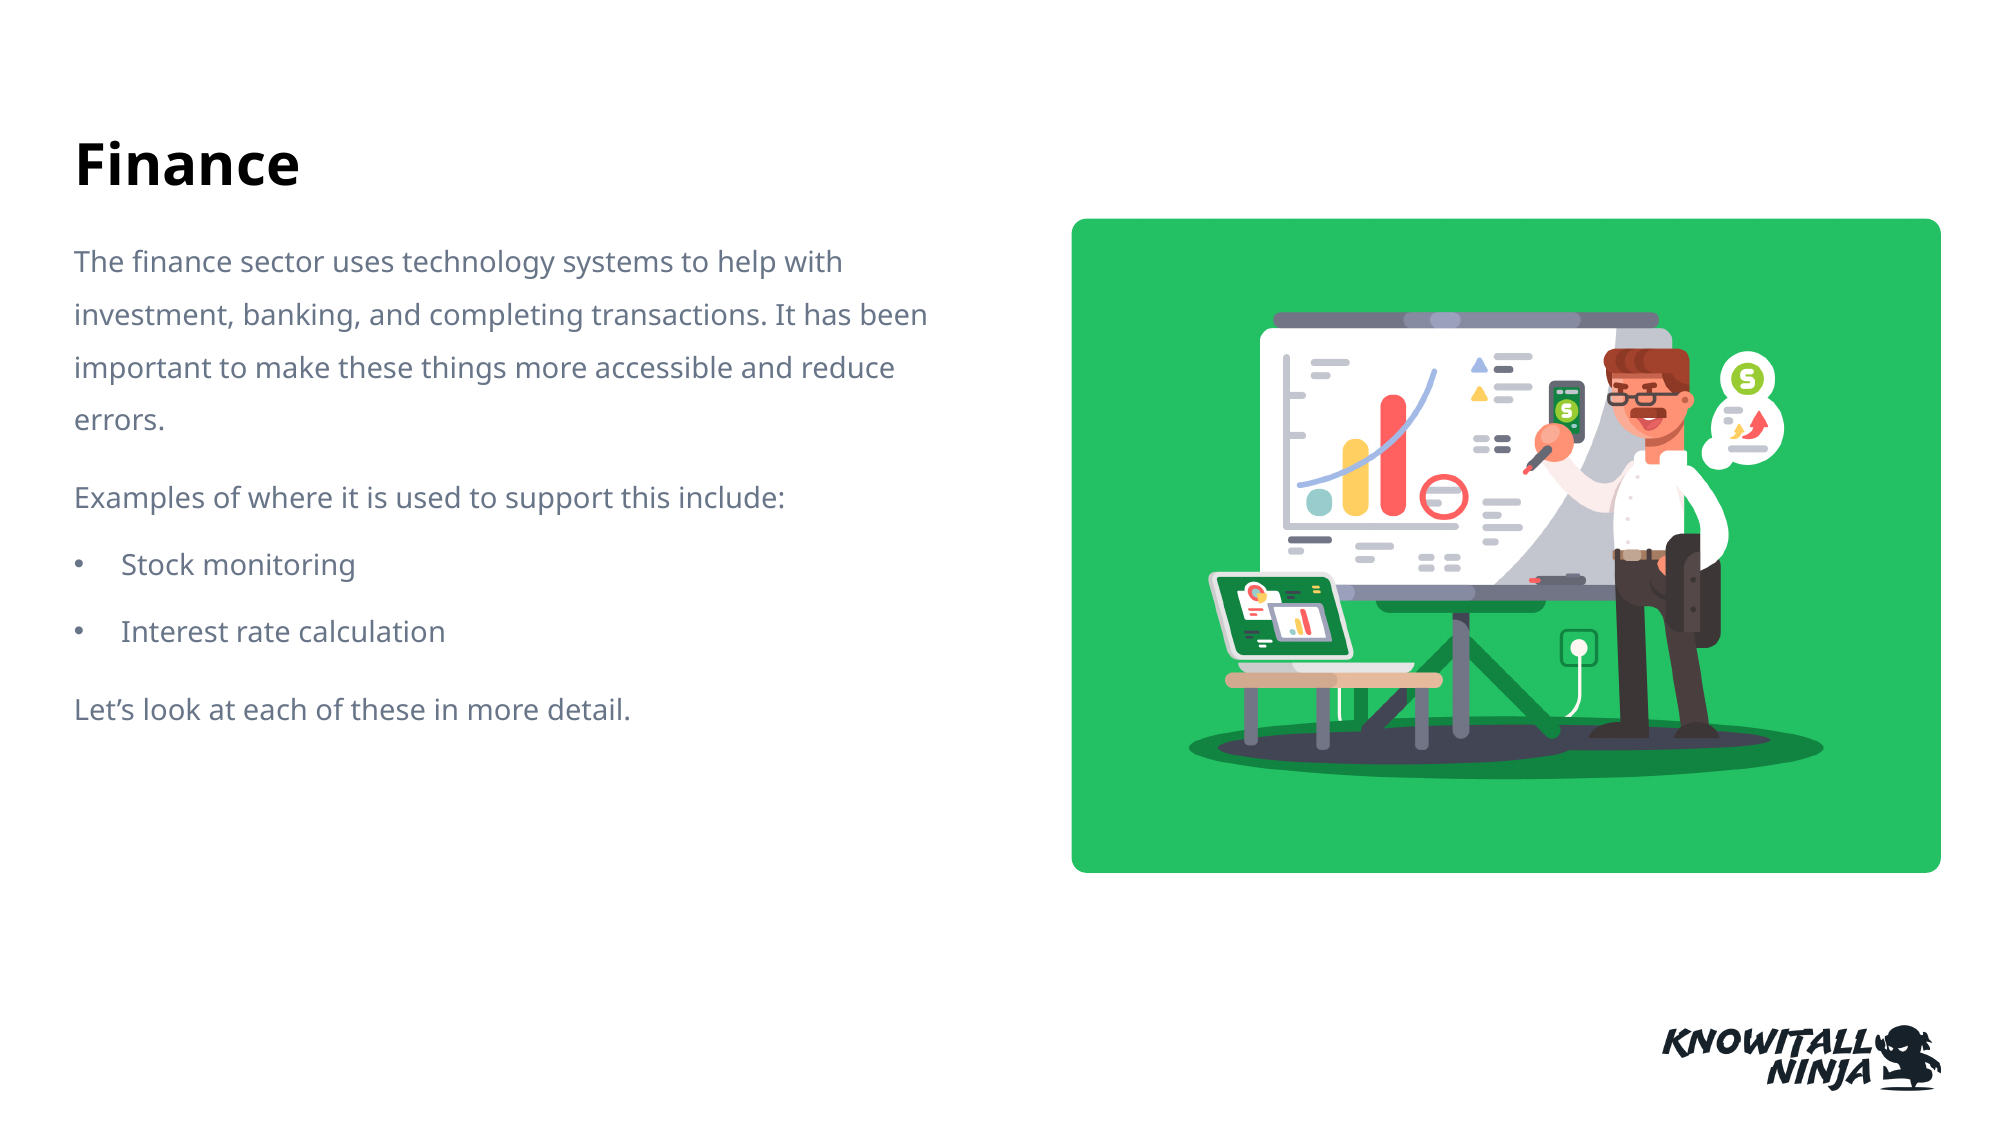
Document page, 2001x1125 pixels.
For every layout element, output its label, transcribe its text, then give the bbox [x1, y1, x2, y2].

title Finance [59, 117, 1000, 206]
list The finance sector uses technology systems to help with investment, banking, and completing transactions. It has been important to make these things more accessible and reduce errors. Examples of where it is used to support this include: Stock monitoring Interest rate calculation Let’s look at each of these in more detail. [59, 218, 1000, 1091]
picture [1071, 218, 1942, 874]
picture [1662, 1025, 1941, 1091]
